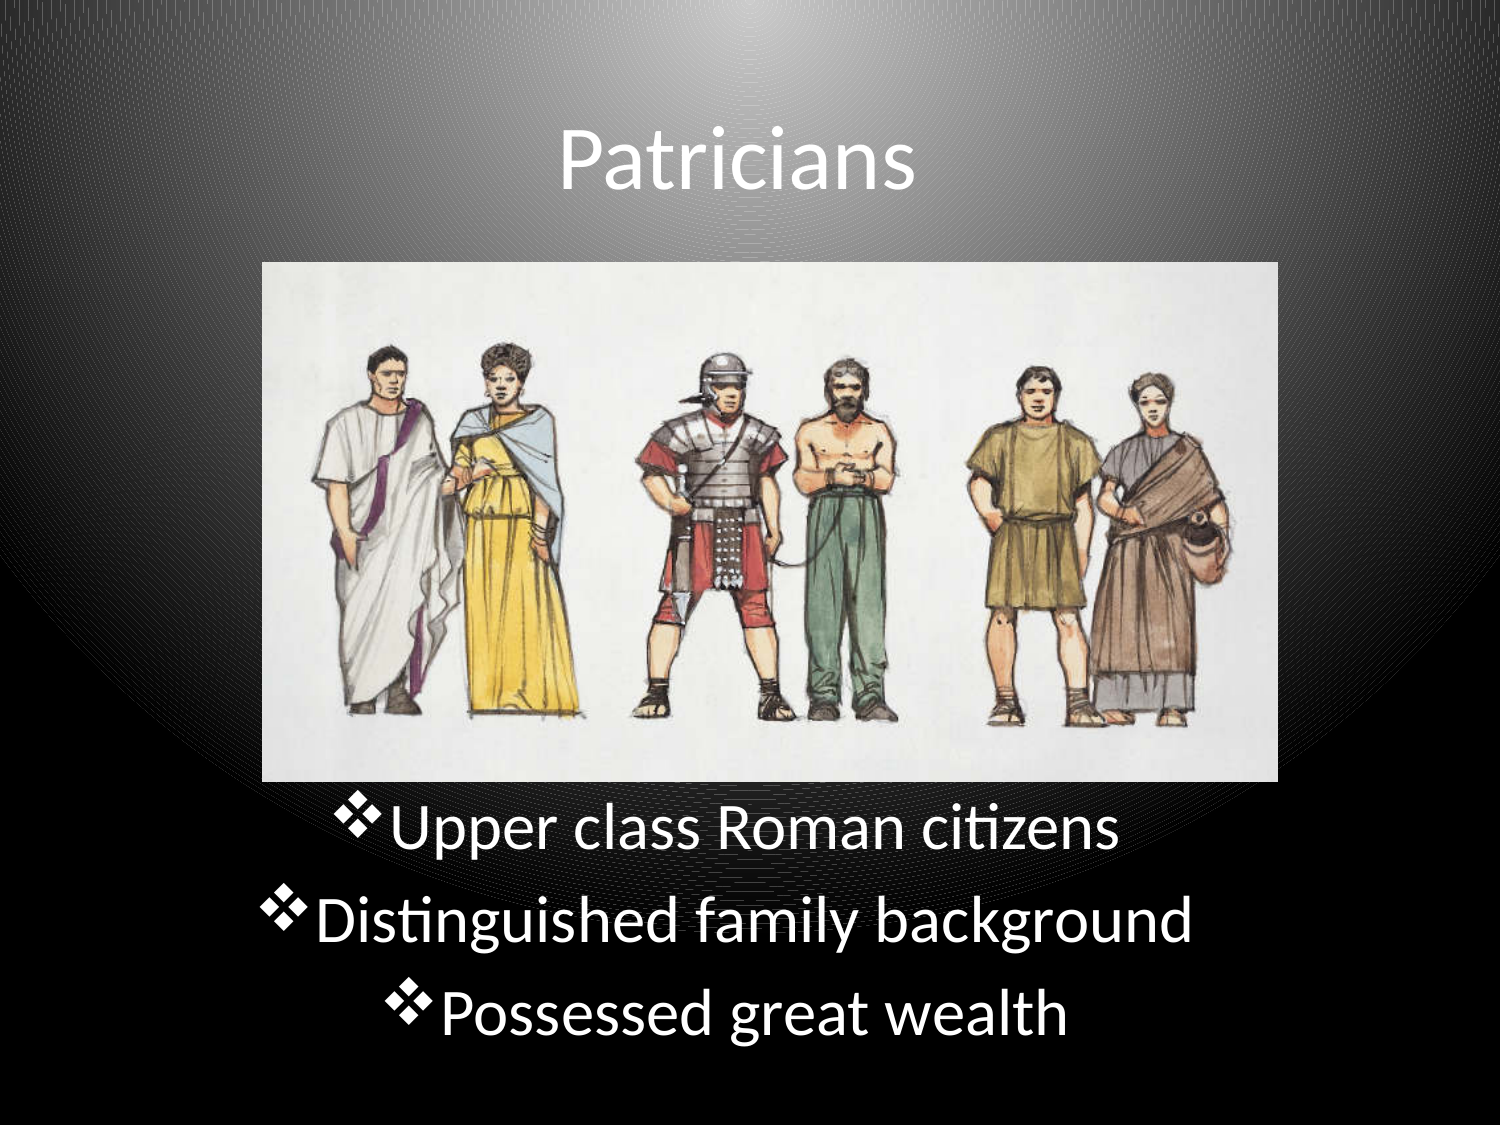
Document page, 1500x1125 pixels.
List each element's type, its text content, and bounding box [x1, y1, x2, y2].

subtitle Upper class Roman citizens Distinguished family background Possessed great wealth [200, 774, 1250, 1063]
title Patricians [99, 87, 1375, 329]
picture [262, 262, 1278, 783]
